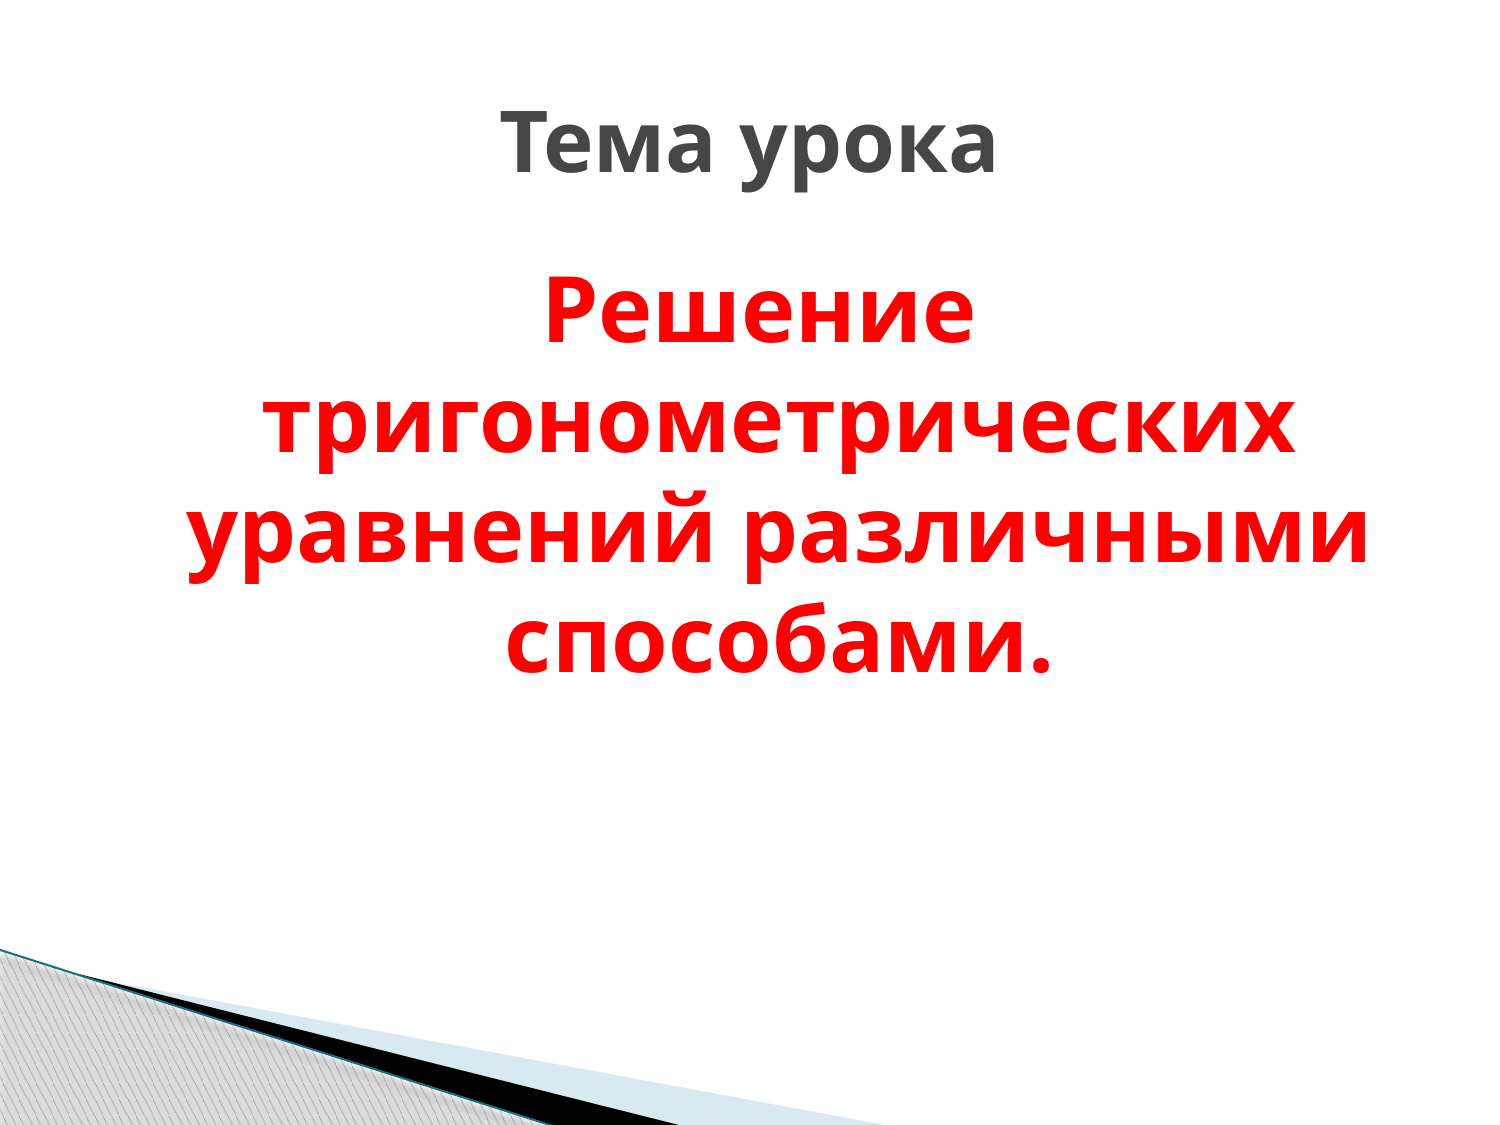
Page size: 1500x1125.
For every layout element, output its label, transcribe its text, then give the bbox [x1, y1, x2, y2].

title Тема урока [75, 45, 1425, 233]
list Решение тригонометрических уравнений различными способами. [75, 243, 1425, 986]
